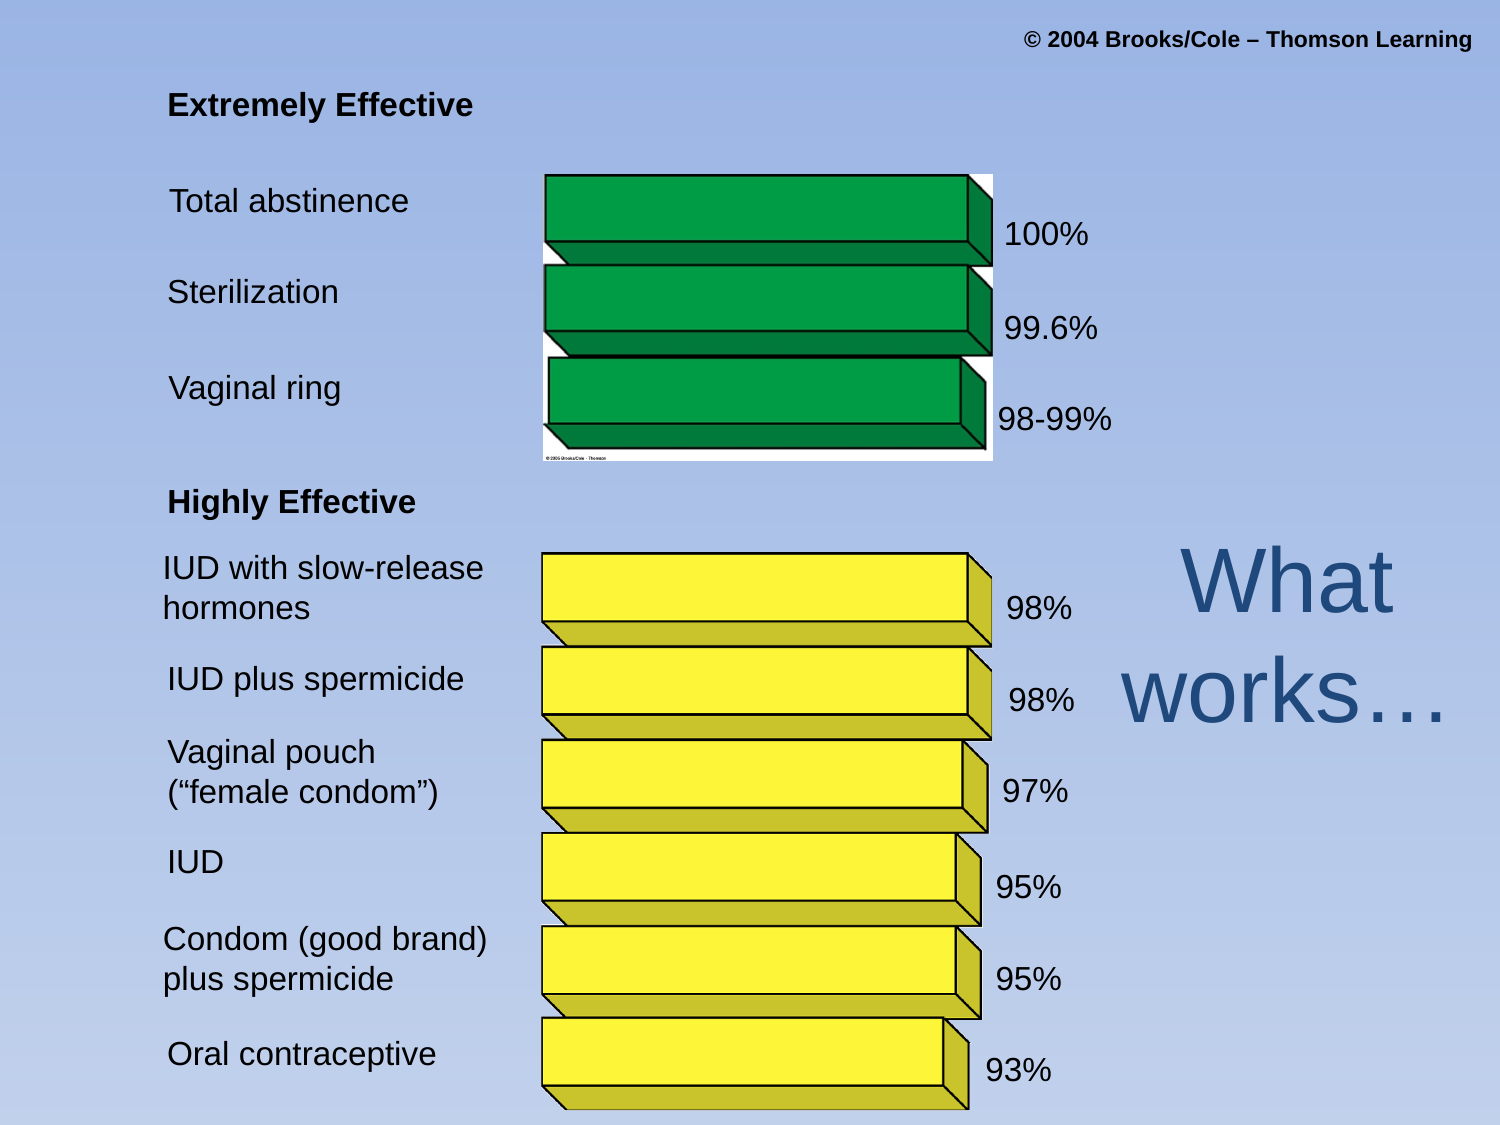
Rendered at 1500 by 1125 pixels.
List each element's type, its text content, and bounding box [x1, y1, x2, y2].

text_box Oral contraceptive [152, 1024, 453, 1080]
text_box © 2004 Brooks/Cole – Thomson Learning [1009, 16, 1488, 60]
text_box 100% [998, 204, 1105, 260]
text_box Condom (good brand) plus spermicide [147, 909, 513, 1005]
picture [541, 551, 994, 1112]
text_box 97% [998, 761, 1084, 817]
text_box Sterilization [152, 262, 355, 318]
text_box IUD plus spermicide [152, 649, 481, 705]
text_box 98% [998, 578, 1088, 634]
text_box 98-99% [998, 390, 1128, 445]
text_box IUD [152, 832, 240, 888]
text_box 98% [998, 670, 1090, 726]
text_box IUD with slow-release hormones [147, 538, 509, 634]
text_box What works… [1074, 437, 1500, 825]
text_box 99.6% [998, 298, 1114, 354]
text_box Vaginal ring [153, 358, 357, 414]
text_box Highly Effective [152, 472, 432, 528]
text_box Extremely Effective [152, 76, 490, 131]
text_box 93% [998, 1041, 1068, 1096]
text_box 95% [998, 857, 1078, 913]
text_box Vaginal pouch (“female condom”) [152, 722, 455, 818]
text_box 95% [998, 949, 1078, 1005]
picture [542, 174, 993, 462]
text_box Total abstinence [153, 171, 425, 227]
